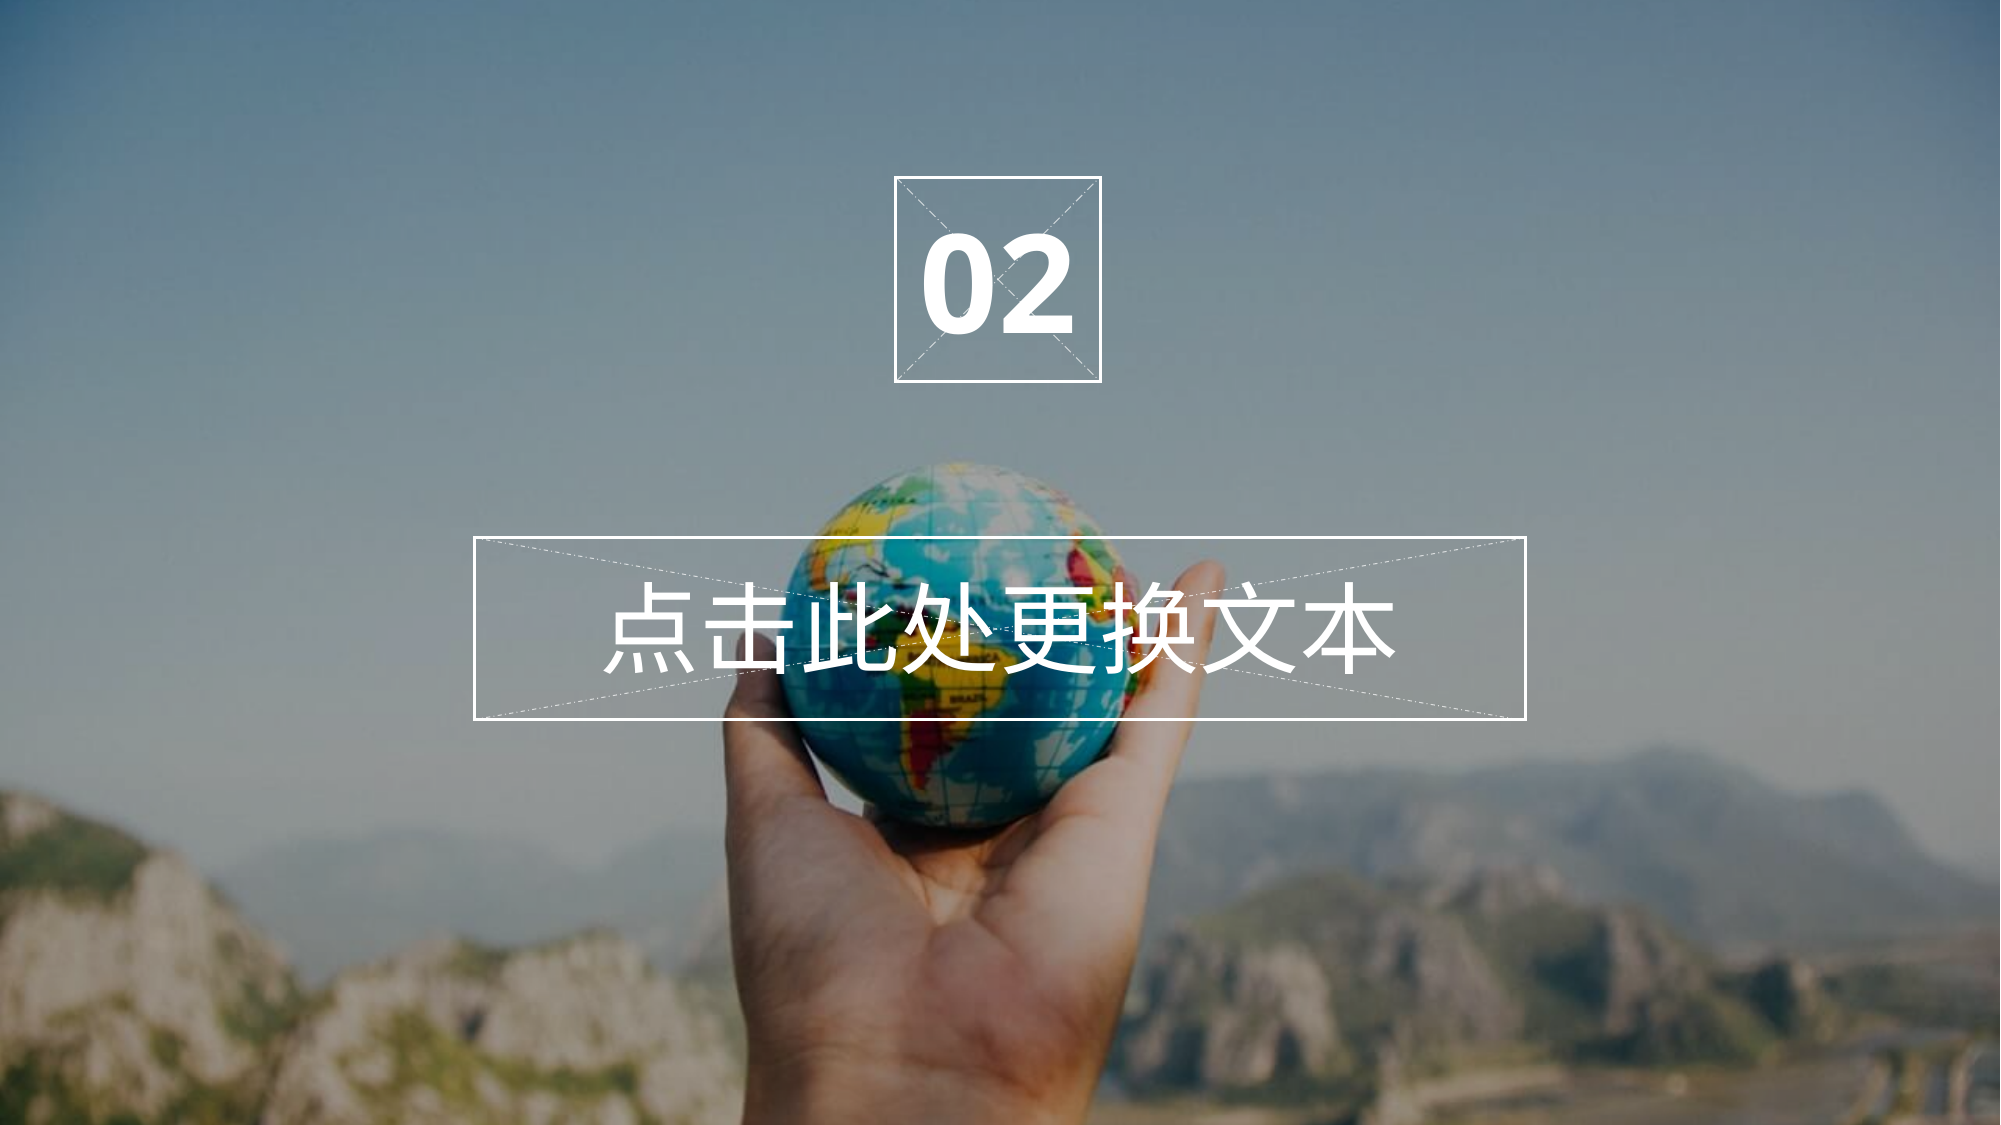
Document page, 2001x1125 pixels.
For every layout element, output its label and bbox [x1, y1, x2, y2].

picture [0, 0, 2000, 1125]
text_box [895, 177, 1101, 382]
text_box [474, 537, 1526, 720]
